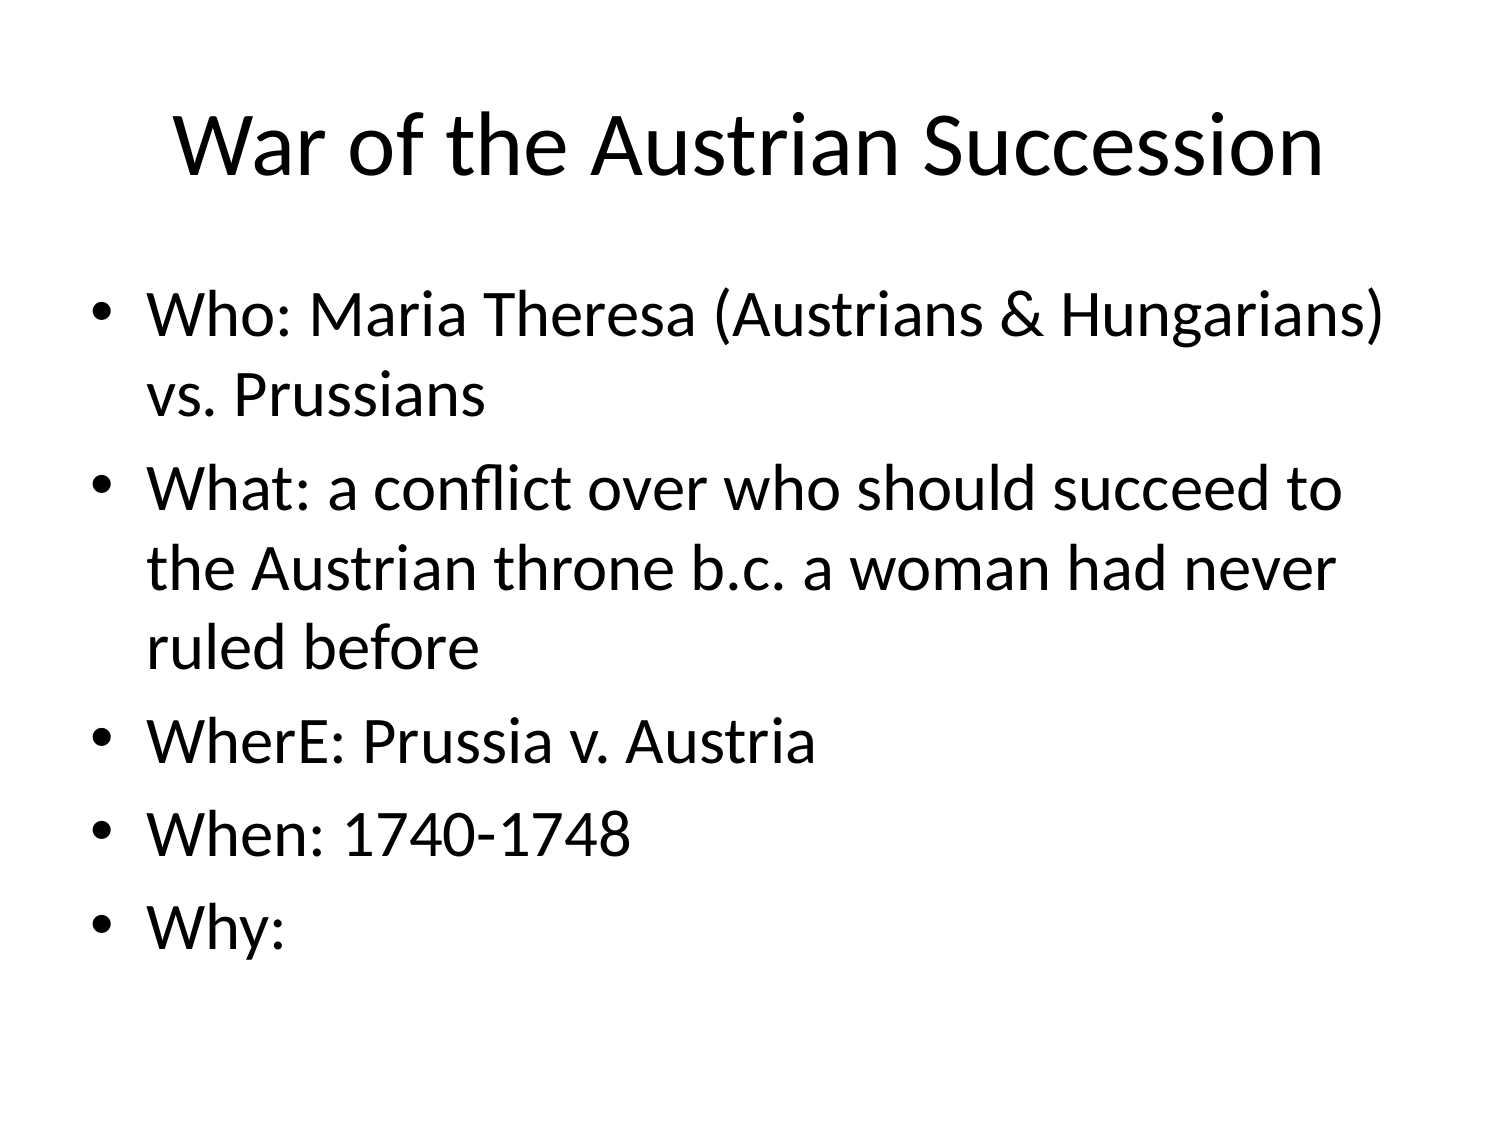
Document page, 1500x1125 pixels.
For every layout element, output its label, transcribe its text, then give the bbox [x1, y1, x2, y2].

list Who: Maria Theresa (Austrians & Hungarians) vs. Prussians What: a conflict over who should succeed to the Austrian throne b.c. a woman had never ruled before WherE: Prussia v. Austria When: 1740-1748 Why: [75, 262, 1425, 1005]
title War of the Austrian Succession [75, 45, 1425, 233]
